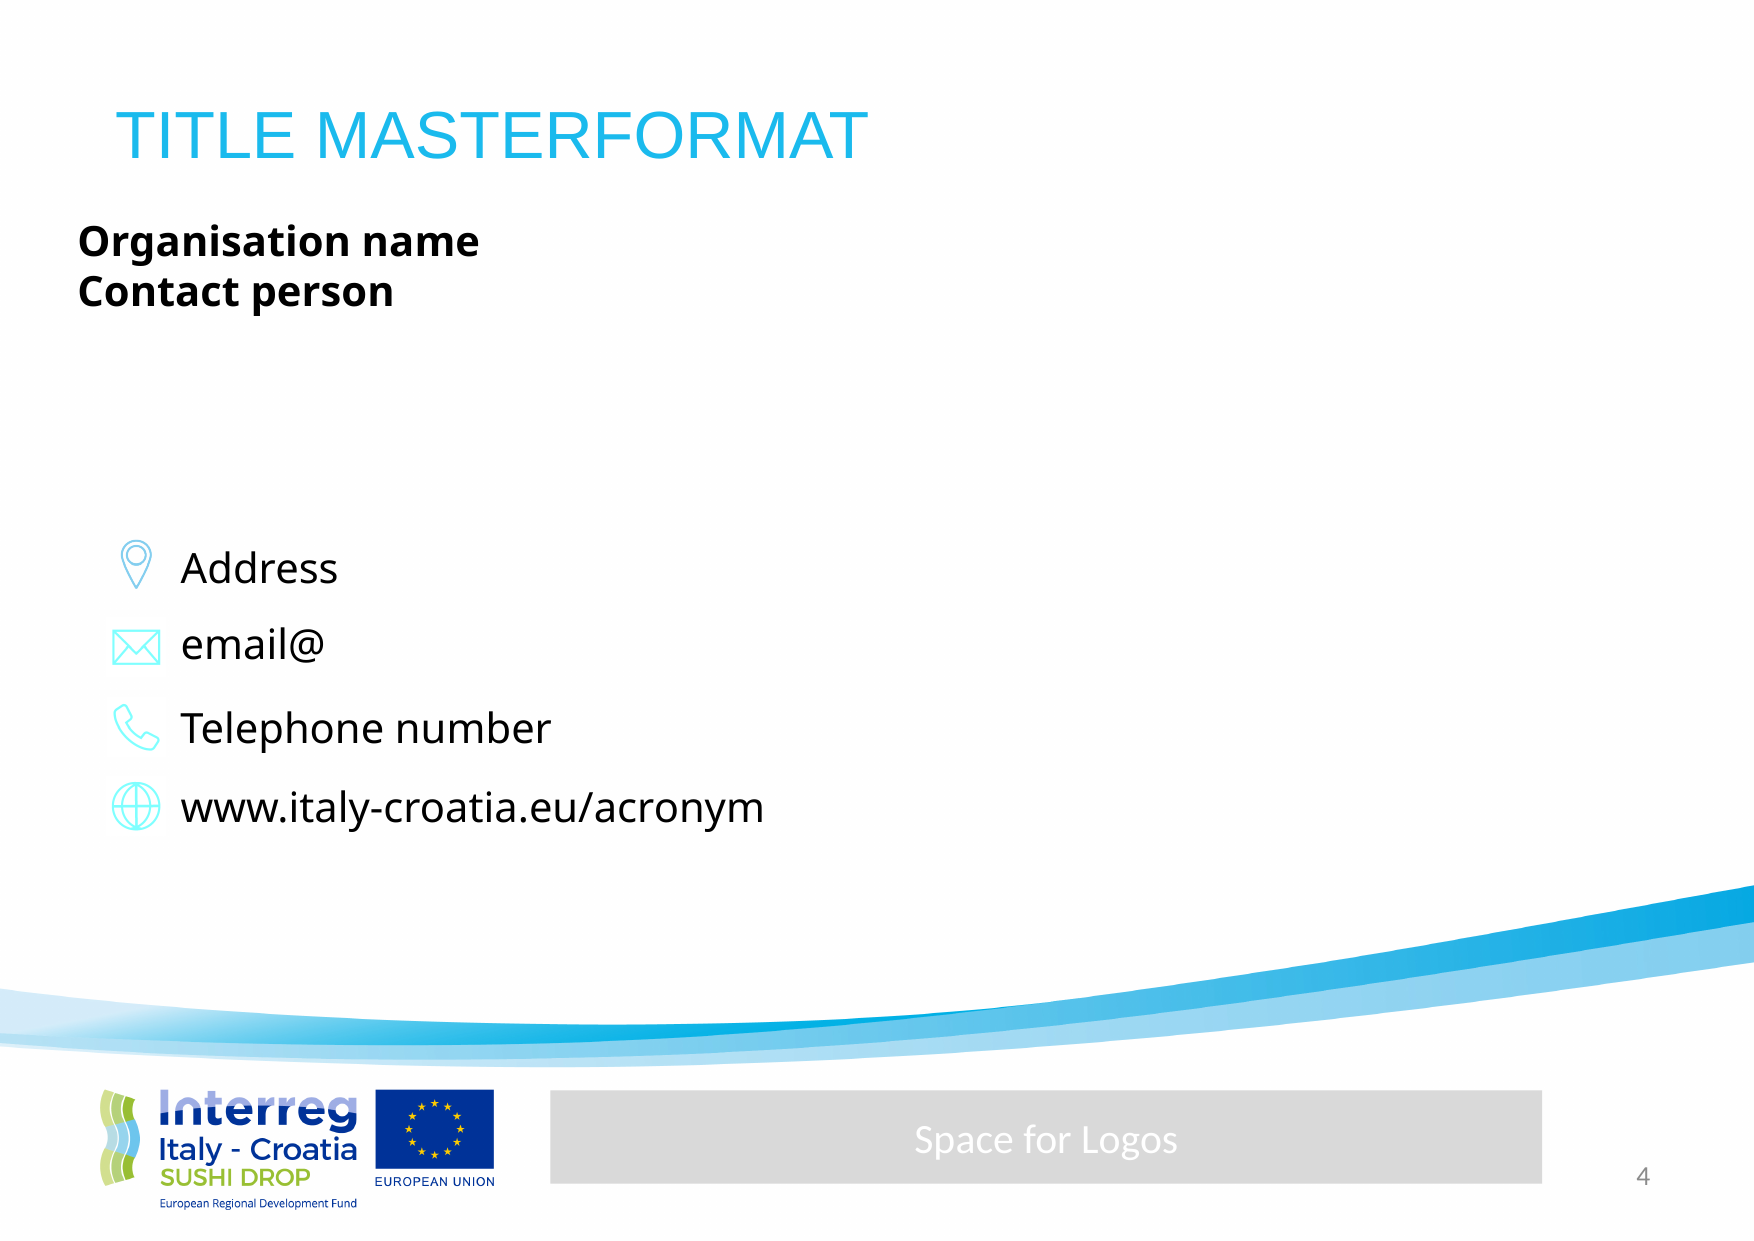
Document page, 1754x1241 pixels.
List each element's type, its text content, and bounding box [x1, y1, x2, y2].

picture [0, 0, 1754, 1241]
text_box Address [165, 534, 1194, 600]
slide_number 4 [1607, 1141, 1666, 1208]
text_box www.italy-croatia.eu/acronym [165, 772, 1194, 838]
text_box TITLE MASTERFORMAT [97, 83, 1656, 181]
text_box Space for Logos [549, 1089, 1543, 1185]
text_box Telephone number [165, 694, 1194, 760]
text_box Organisation name Contact person [62, 206, 496, 322]
text_box email@ [165, 610, 1194, 676]
